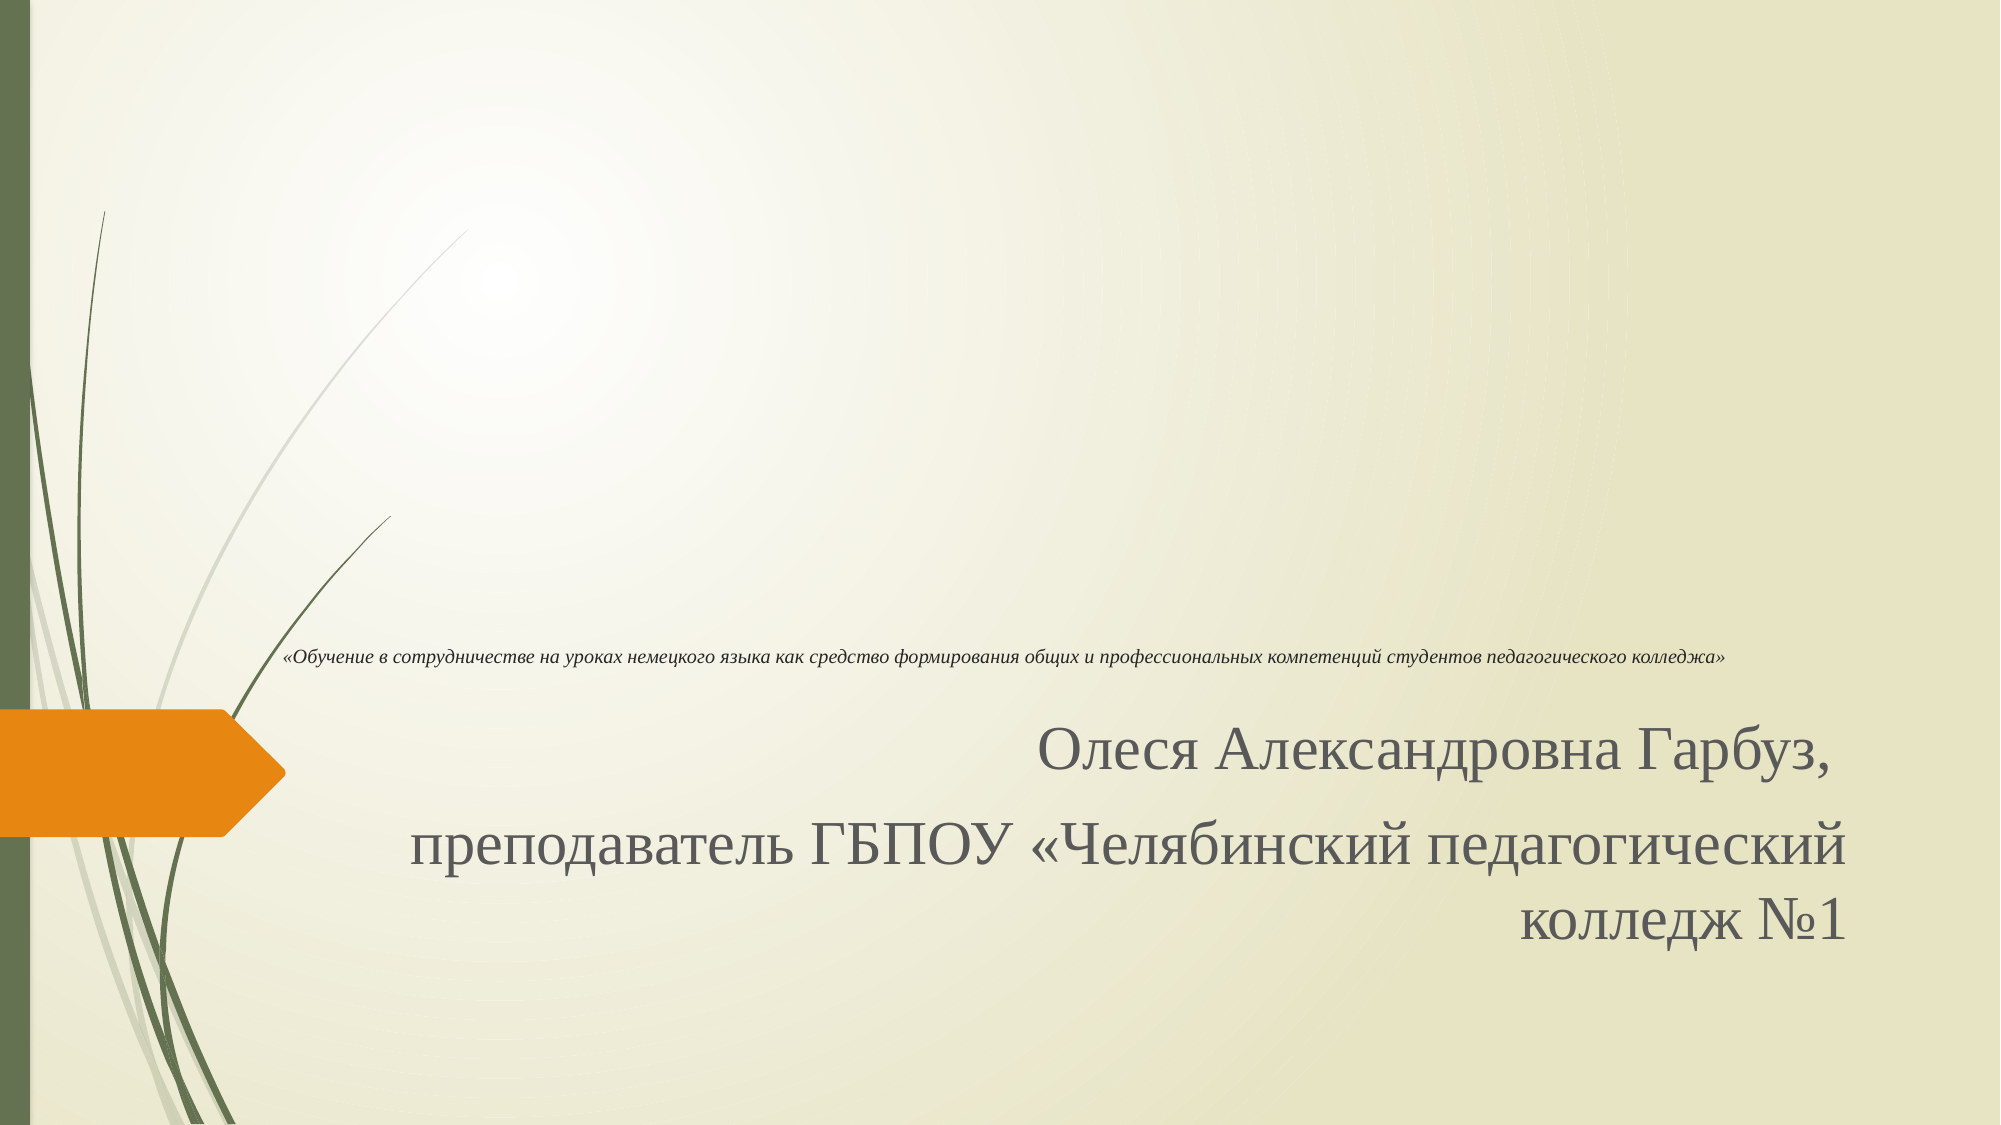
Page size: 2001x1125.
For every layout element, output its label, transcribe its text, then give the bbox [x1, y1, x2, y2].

title «Обучение в сотрудничестве на уроках немецкого языка как средство формирования общих и профессиональных компетенций студентов педагогического колледжа» [267, 171, 1768, 700]
subtitle Олеся Александровна Гарбуз, преподаватель ГБПОУ «Челябинский педагогический колледж №1 [296, 699, 1865, 1023]
